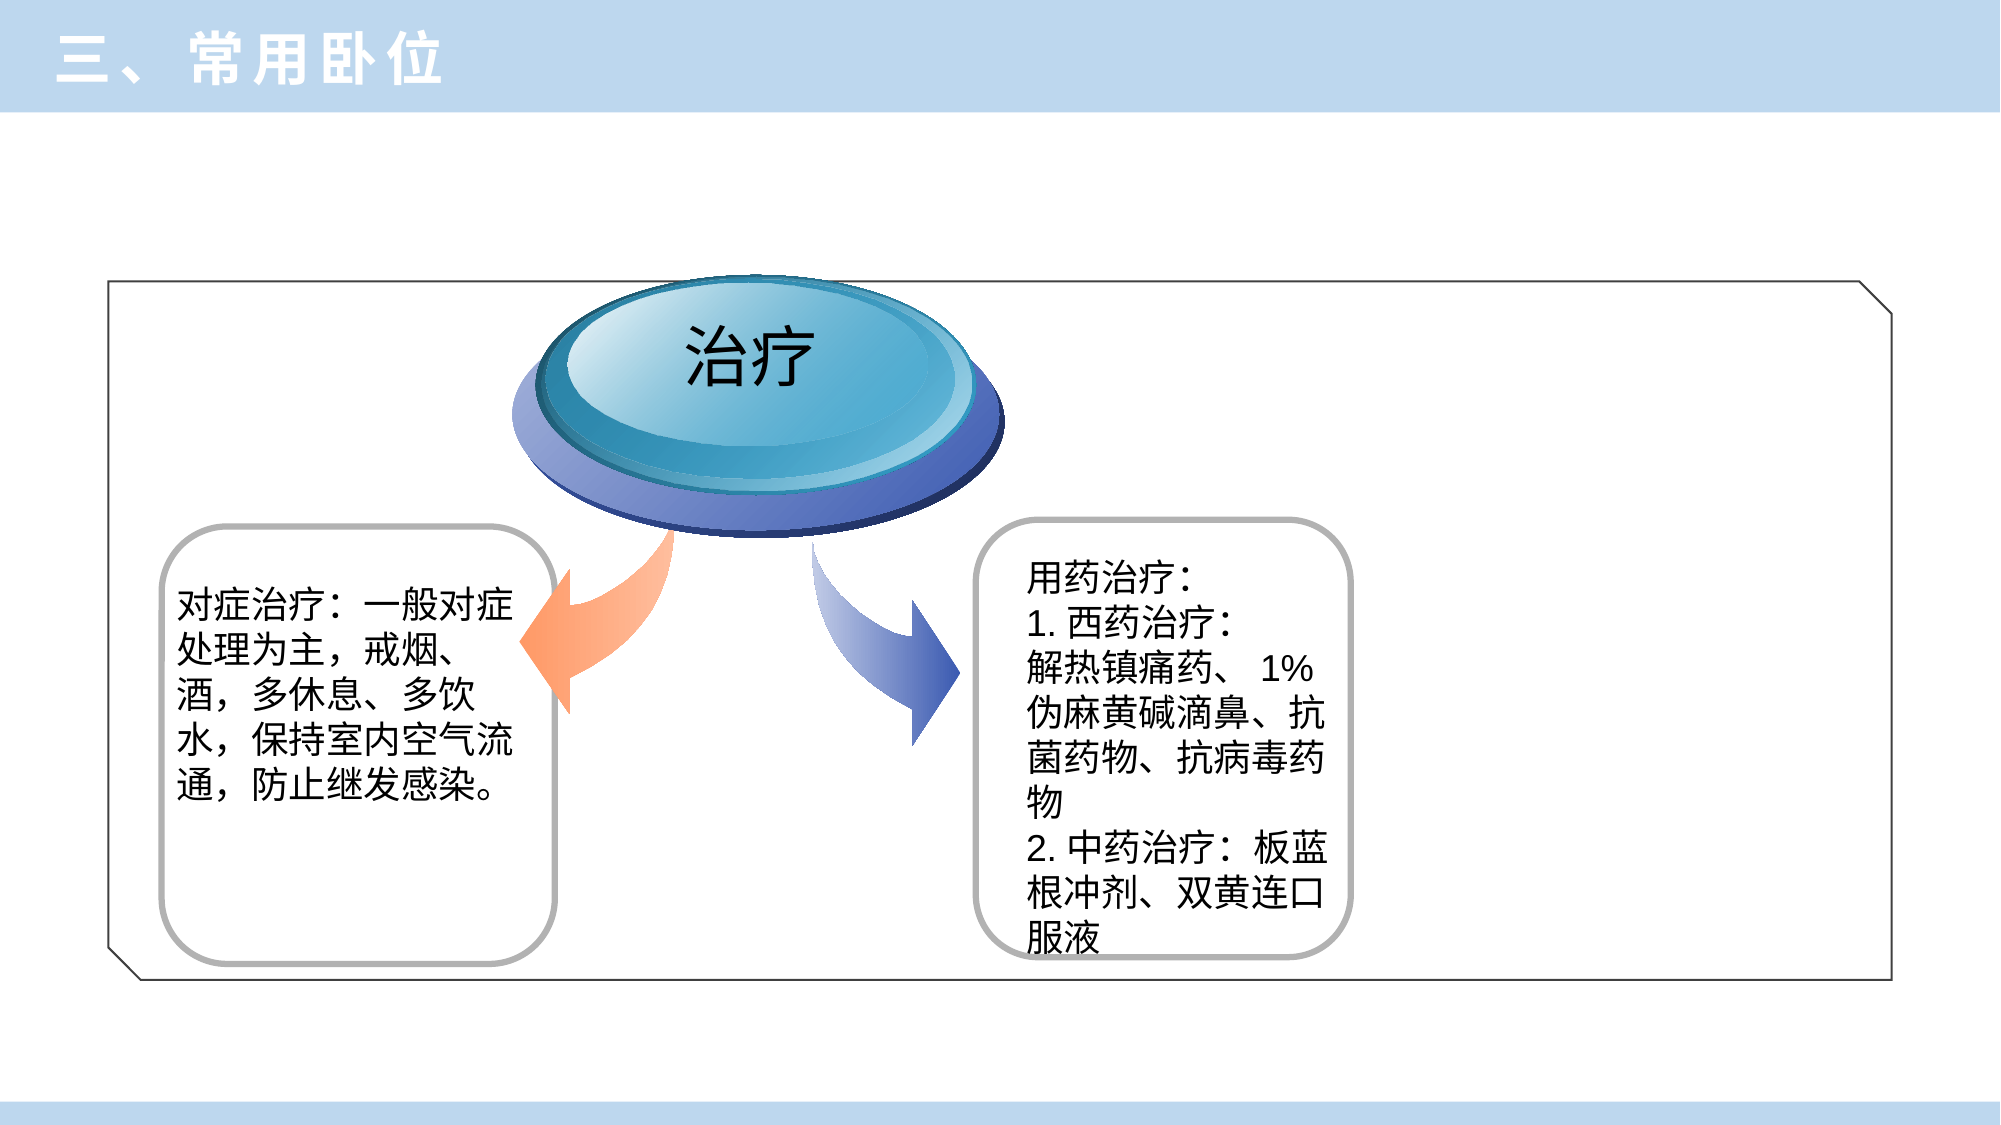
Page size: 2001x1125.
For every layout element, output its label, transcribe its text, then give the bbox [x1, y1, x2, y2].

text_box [975, 519, 1351, 971]
text_box [107, 280, 1893, 981]
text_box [512, 274, 1005, 538]
text_box 三、常用卧位 [41, 16, 456, 98]
text_box [812, 541, 961, 746]
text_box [161, 510, 675, 964]
